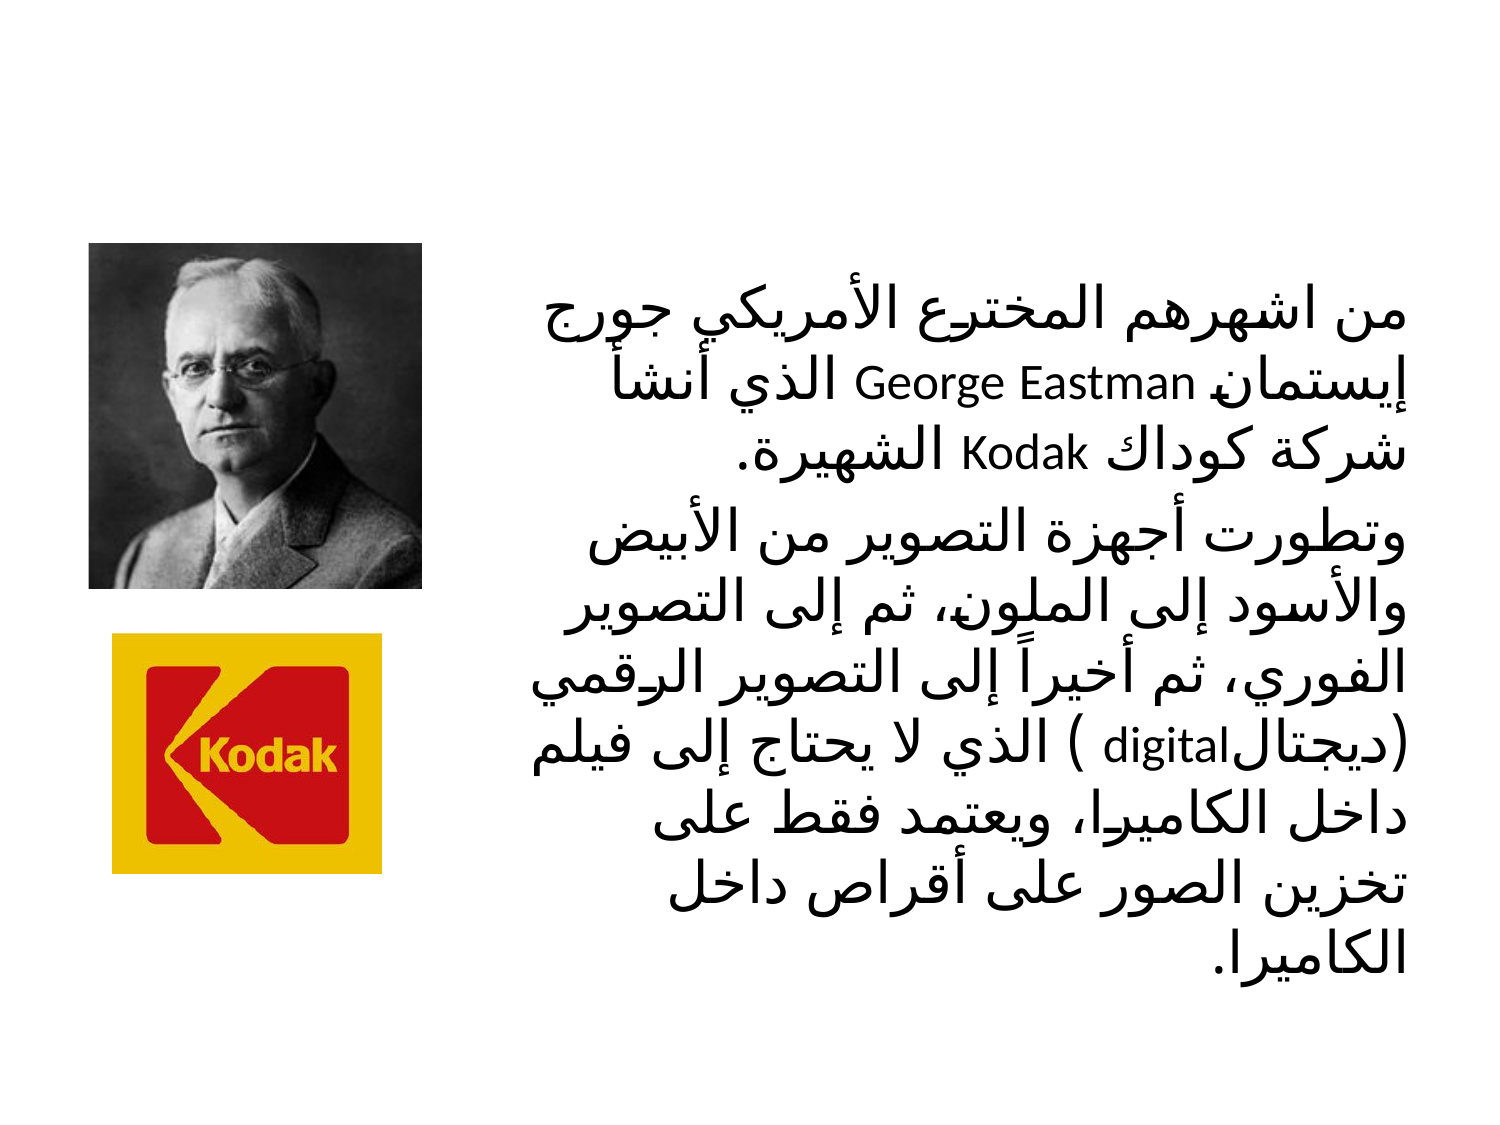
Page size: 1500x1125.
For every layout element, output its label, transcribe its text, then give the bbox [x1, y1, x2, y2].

list من اشهرهم المخترع الأمريكي جورج إيستمان George Eastman الذي أنشأ شركة كوداك Kodak الشهيرة. وتطورت أجهزة التصوير من الأبيض والأسود إلى الملون، ثم إلى التصوير الفوري، ثم أخيراً إلى التصوير الرقمي (ديجتالdigital ) الذي لا يحتاج إلى فيلم داخل الكاميرا، ويعتمد فقط على تخزين الصور على أقراص داخل الكاميرا. [501, 262, 1425, 1005]
picture [88, 243, 423, 589]
picture [111, 633, 383, 874]
